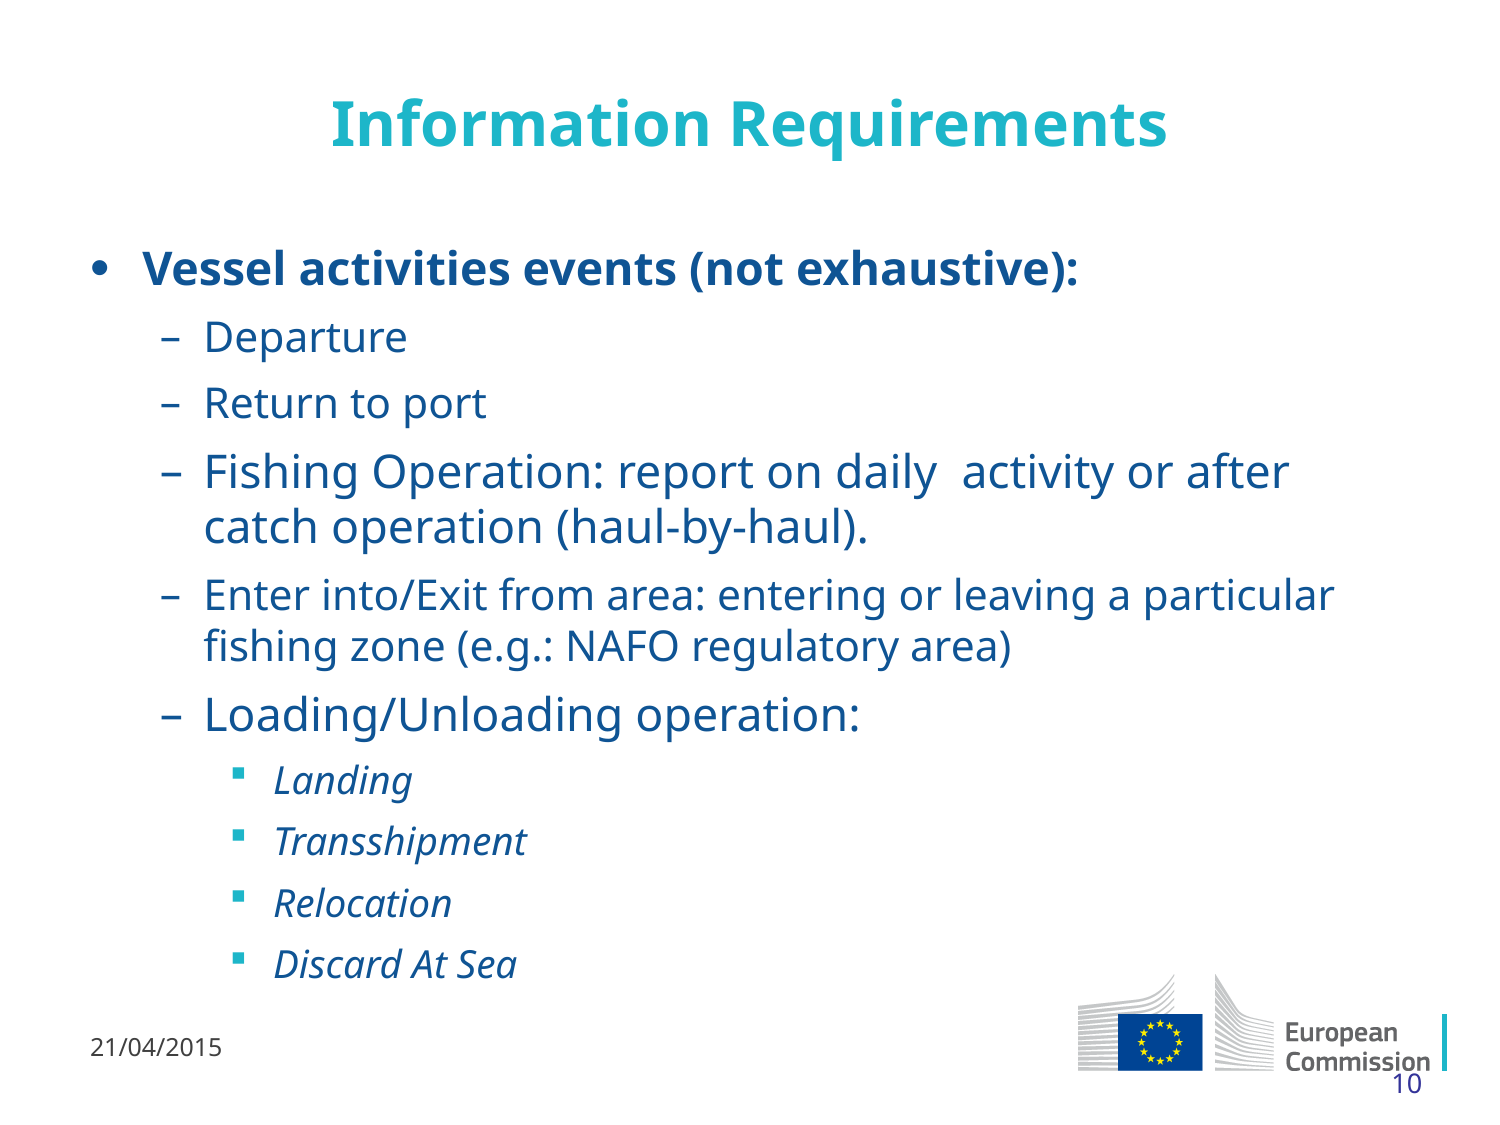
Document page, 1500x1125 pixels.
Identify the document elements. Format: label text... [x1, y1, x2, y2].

slide_number 10 [1368, 1058, 1446, 1124]
list Vessel activities events (not exhaustive): Departure Return to port Fishing Operation: report on daily activity or after catch operation (haul-by-haul). Enter into/Exit from area: entering or leaving a particular fishing zone (e.g.: NAFO regulatory area) Loading/Unloading operation: Landing Transshipment Relocation Discard At Sea [75, 231, 1425, 1000]
title Information Requirements [75, 44, 1425, 199]
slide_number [74, 1024, 266, 1103]
picture [1078, 974, 1447, 1071]
